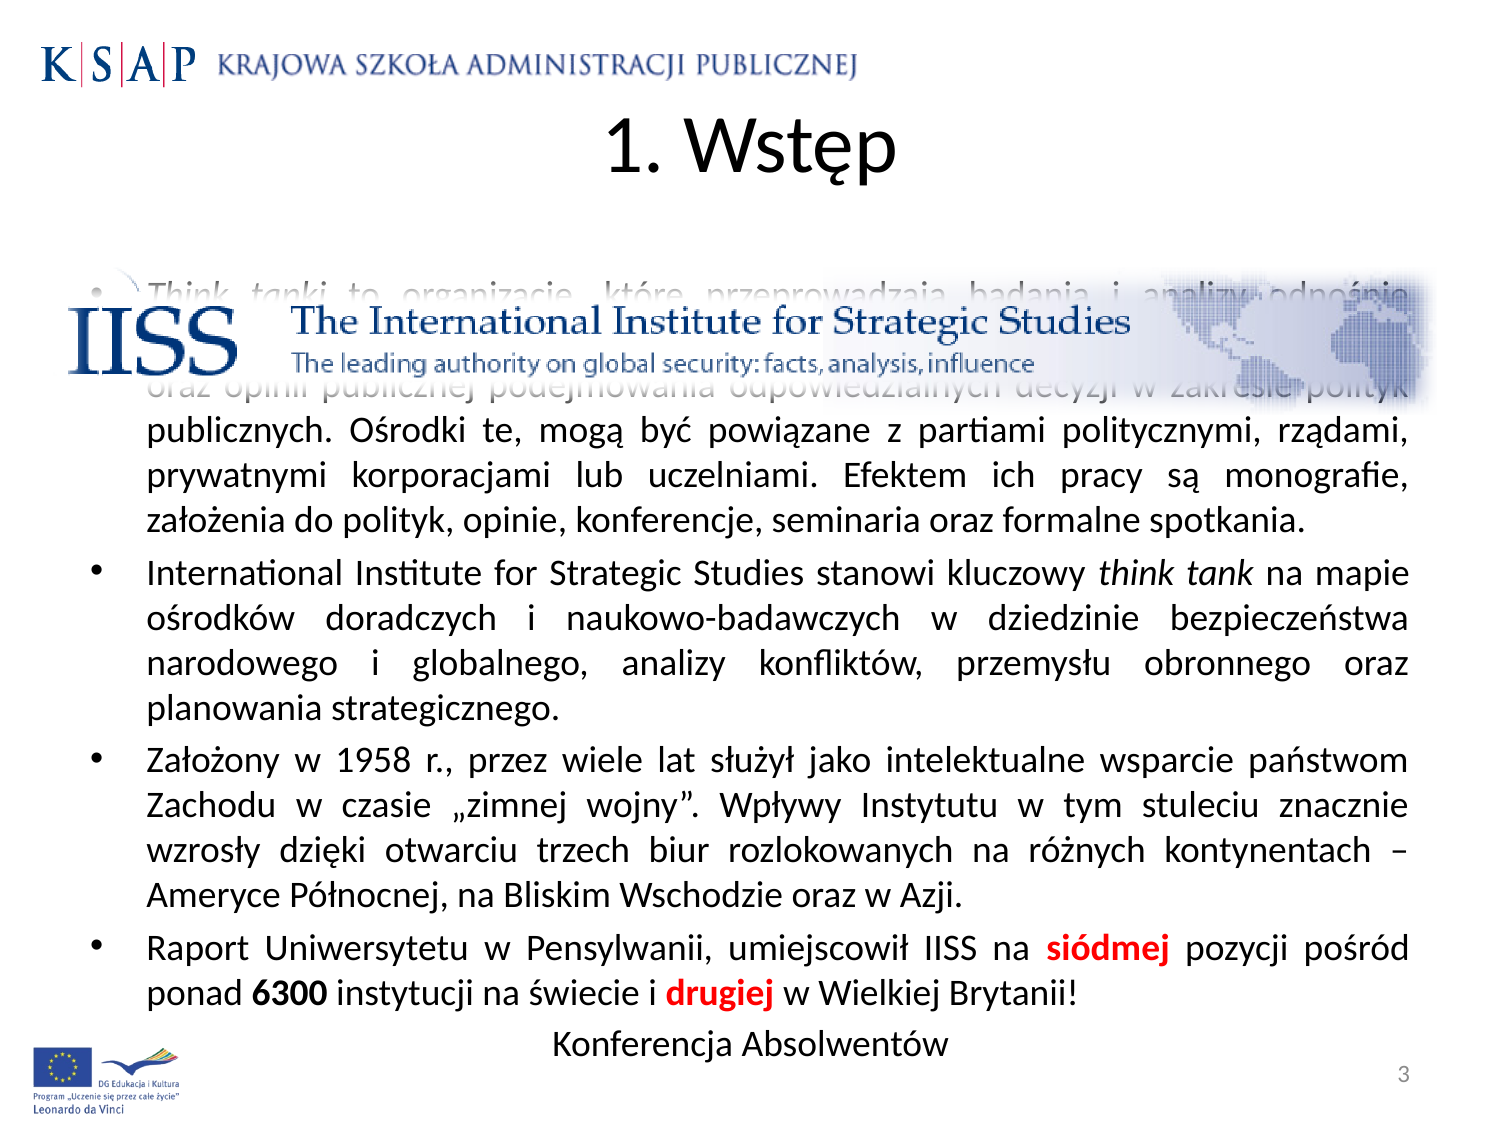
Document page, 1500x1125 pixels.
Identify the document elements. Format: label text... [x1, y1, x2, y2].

list Think tanki to organizacje, które przeprowadzają badania i analizy odnośnie problemów wewnętrznych i międzynarodowych w celu umożliwienia decydentom oraz opinii publicznej podejmowania odpowiedzialnych decyzji w zakresie polityk publicznych. Ośrodki te, mogą być powiązane z partiami politycznymi, rządami, prywatnymi korporacjami lub uczelniami. Efektem ich pracy są monografie, założenia do polityk, opinie, konferencje, seminaria oraz formalne spotkania. International Institute for Strategic Studies stanowi kluczowy think tank na mapie ośrodków doradczych i naukowo-badawczych w dziedzinie bezpieczeństwa narodowego i globalnego, analizy konfliktów, przemysłu obronnego oraz planowania strategicznego. Założony w 1958 r., przez wiele lat służył jako intelektualne wsparcie państwom Zachodu w czasie „zimnej wojny”. Wpływy Instytutu w tym stuleciu znacznie wzrosły dzięki otwarciu trzech biur rozlokowanych na różnych kontynentach – Ameryce Północnej, na Bliskim Wschodzie oraz w Azji. Raport Uniwersytetu w Pensylwanii, umiejscowił IISS na siódmej pozycji pośród ponad 6300 instytucji na świecie i drugiej w Wielkiej Brytanii! [75, 423, 1425, 1021]
picture [52, 266, 1437, 415]
slide_number 3 [1074, 1042, 1425, 1103]
text_box Konferencja Absolwentów [537, 1011, 987, 1072]
picture [218, 54, 857, 81]
picture [40, 42, 195, 90]
picture [29, 1043, 184, 1118]
title 1. Wstęp [75, 45, 1425, 233]
